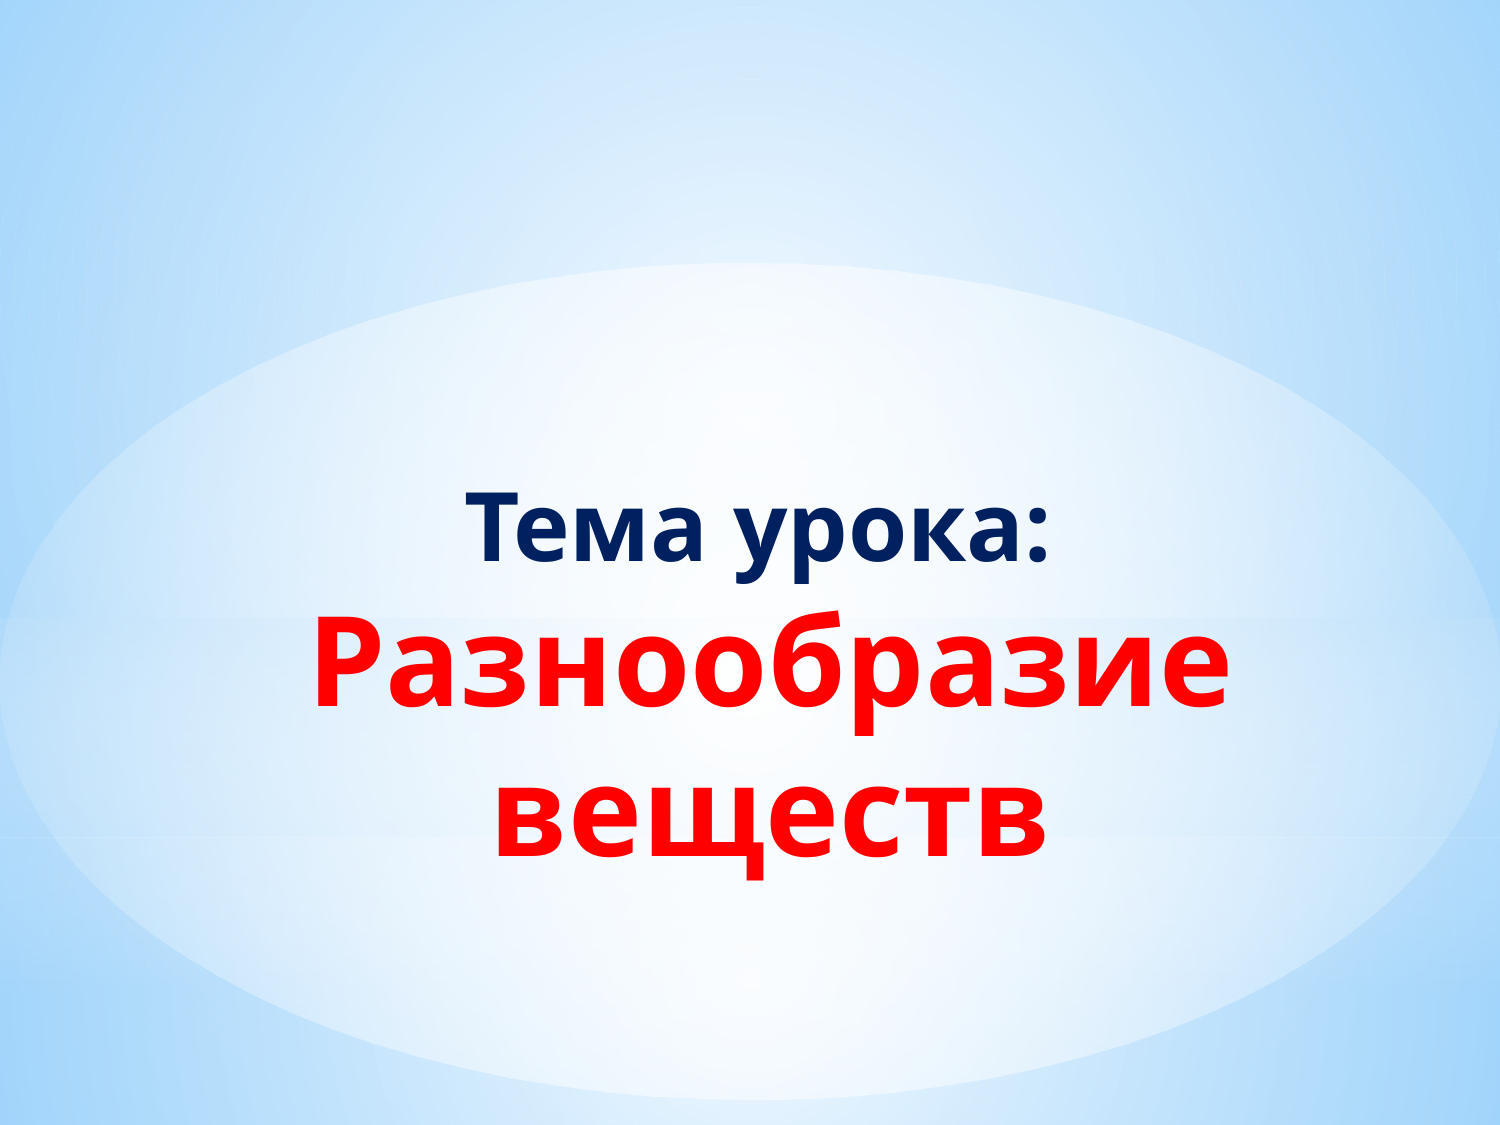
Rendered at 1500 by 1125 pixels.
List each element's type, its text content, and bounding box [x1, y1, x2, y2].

title Тема урока: Разнообразие веществ [41, 113, 1500, 563]
